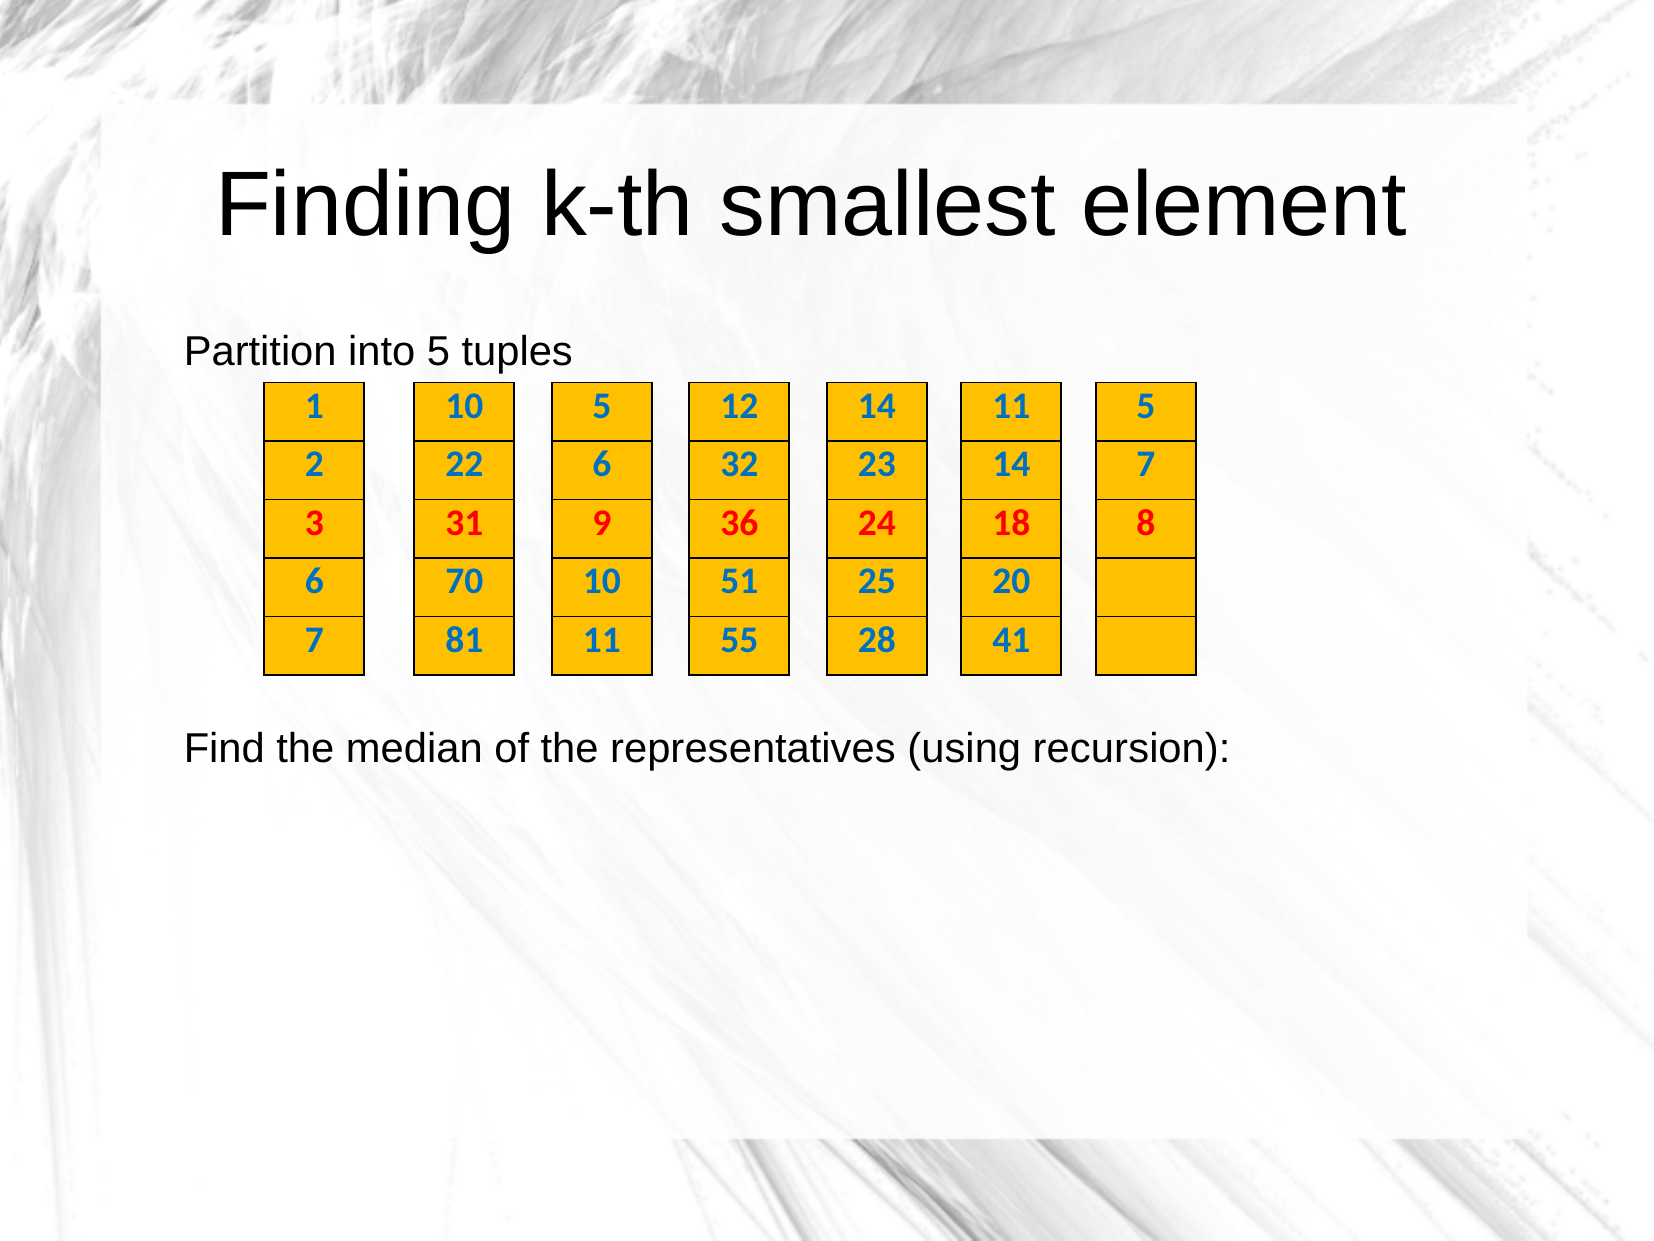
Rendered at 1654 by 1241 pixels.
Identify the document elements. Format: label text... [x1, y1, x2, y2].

table_header 14 [828, 383, 926, 440]
table_cell 6 [265, 559, 363, 616]
table_cell 6 [553, 442, 651, 499]
table_cell 14 [962, 442, 1060, 499]
table_cell 11 [553, 617, 651, 674]
table_cell 7 [1097, 442, 1195, 499]
table_cell 9 [553, 500, 651, 557]
table_cell 81 [415, 617, 513, 674]
table_cell 20 [962, 559, 1060, 616]
table_cell 36 [690, 500, 788, 557]
table_cell 32 [690, 442, 788, 499]
title Finding k-th smallest element [118, 93, 1506, 299]
table_cell 18 [962, 500, 1060, 557]
table_header 12 [690, 383, 788, 440]
table_header 5 [1097, 383, 1195, 440]
table_cell [1097, 617, 1195, 674]
table_cell 3 [265, 500, 363, 557]
table_cell 22 [415, 442, 513, 499]
table_cell 10 [553, 559, 651, 616]
table_cell 28 [828, 617, 926, 674]
table_cell 51 [690, 559, 788, 616]
table_cell 55 [690, 617, 788, 674]
table_cell 70 [415, 559, 513, 616]
table_header 1 [265, 383, 363, 440]
table_cell 25 [828, 559, 926, 616]
table_cell 24 [828, 500, 926, 557]
table_cell 23 [828, 442, 926, 499]
table_cell 7 [265, 617, 363, 674]
table_header 11 [962, 383, 1060, 440]
list Partition into 5 tuples Find the median of the representatives (using recursion): [118, 319, 1571, 1109]
picture [0, 0, 1654, 1241]
table_cell 8 [1097, 500, 1195, 557]
table_header 10 [415, 383, 513, 440]
table_cell 41 [962, 617, 1060, 674]
table_header 5 [553, 383, 651, 440]
table_cell [1097, 559, 1195, 616]
table_cell 31 [415, 500, 513, 557]
table_cell 2 [265, 442, 363, 499]
